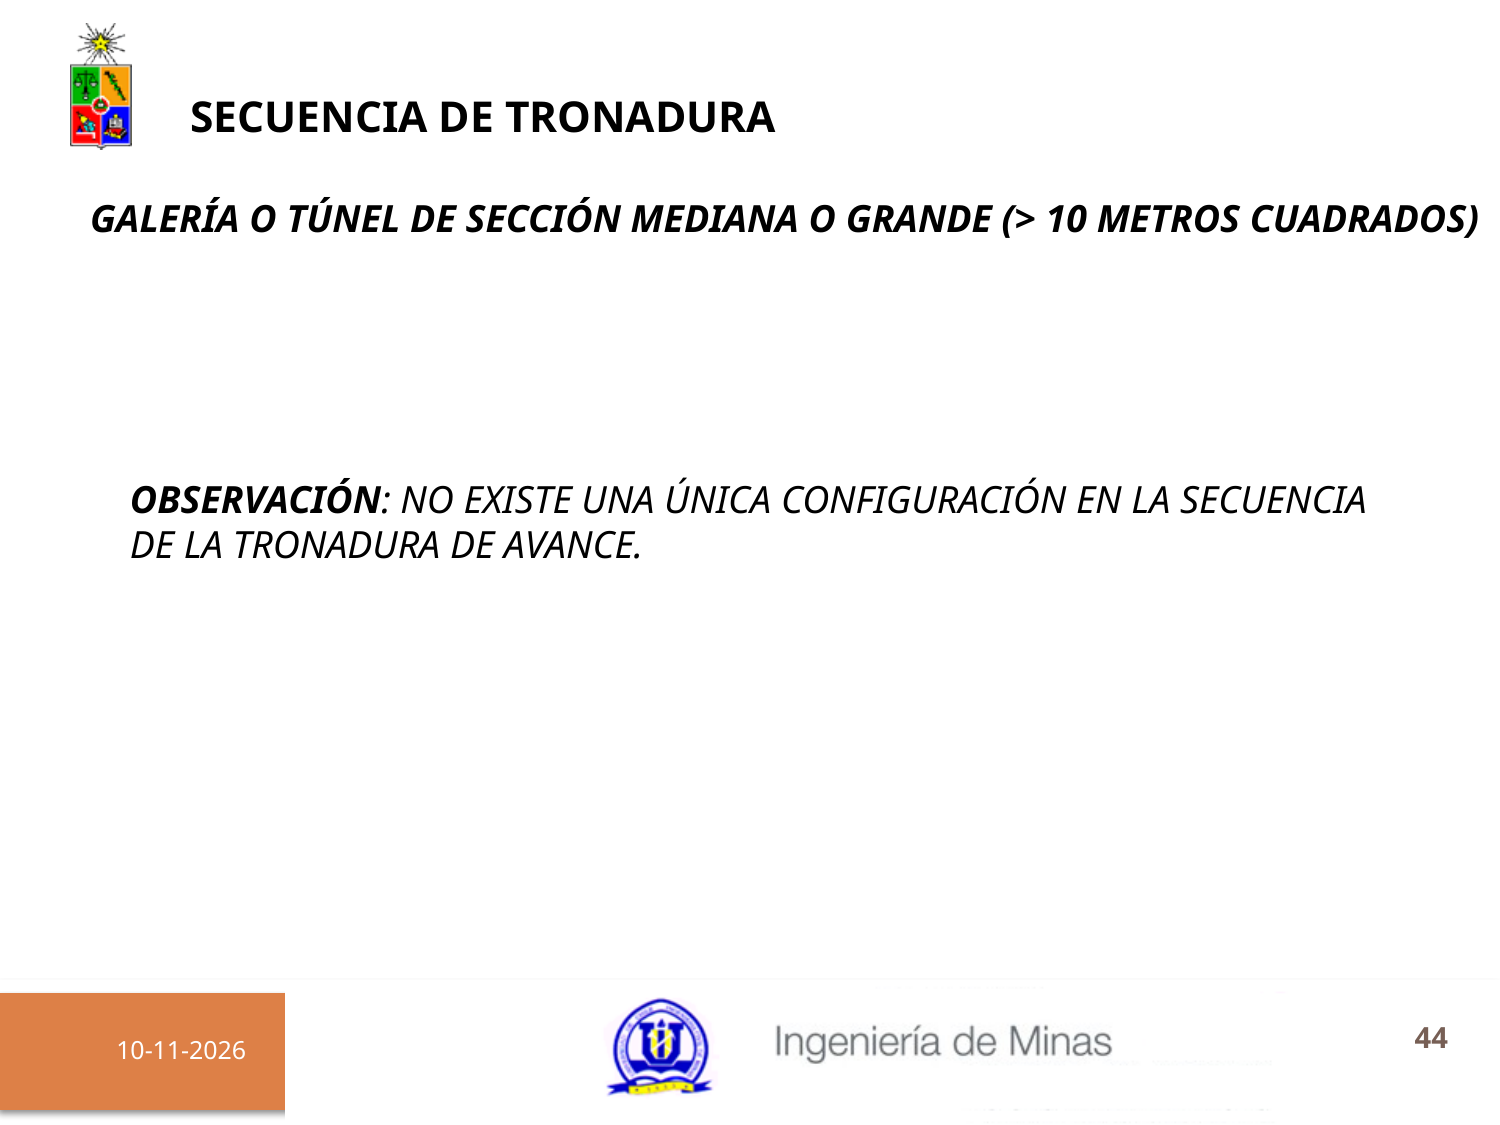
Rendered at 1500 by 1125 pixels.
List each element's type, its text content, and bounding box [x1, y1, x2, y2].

picture [69, 23, 132, 151]
text_box OBSERVACIÓN: No existe una única configuración en la secuencia De la tronadura de avance. [115, 468, 1383, 574]
text_box Galería o túnel de sección Mediana o Grande (> 10 metros cuadrados) [75, 187, 1496, 248]
text_box Secuencia de tronadura [175, 81, 1266, 148]
picture [285, 980, 1500, 1125]
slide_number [12, 995, 279, 1108]
